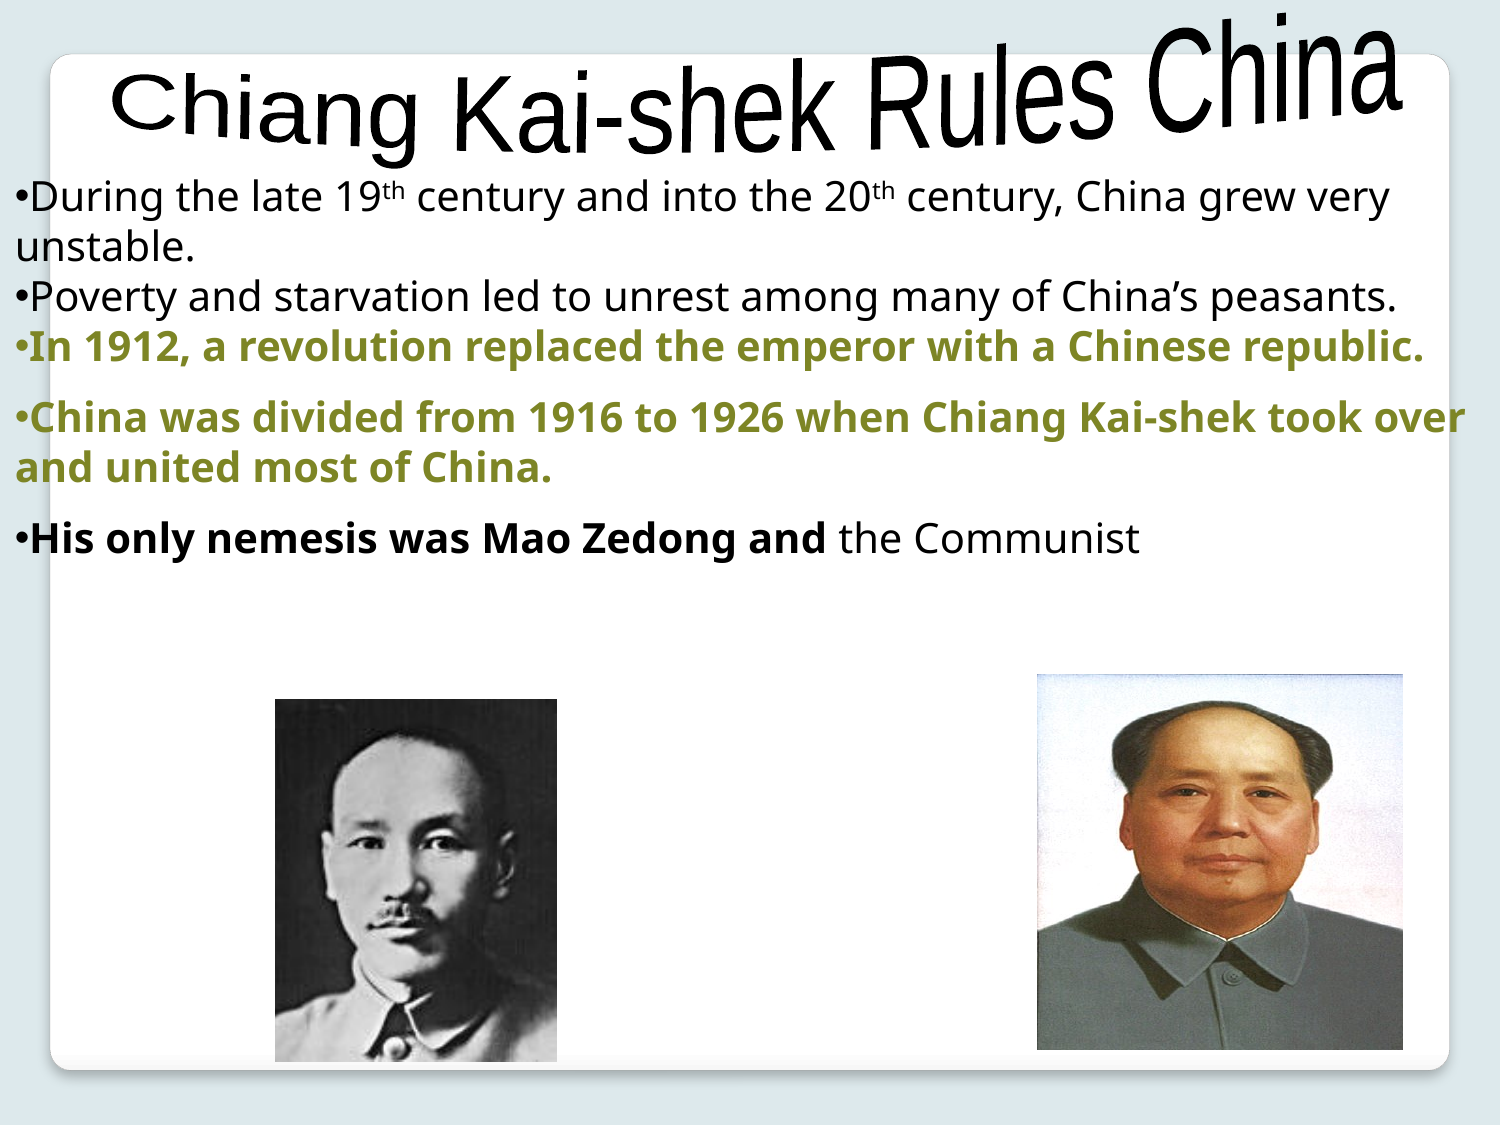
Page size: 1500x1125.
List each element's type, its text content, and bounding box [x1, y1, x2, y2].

picture [274, 699, 557, 1063]
picture [1037, 674, 1403, 1051]
text_box During the late 19th century and into the 20th century, China grew very unstable. Poverty and starvation led to unrest among many of China’s peasants. In 1912, a revolution replaced the emperor with a Chinese republic. China was divided from 1916 to 1926 when Chiang Kai-shek took over and united most of China. His only nemesis was Mao Zedong and the Communist [0, 162, 1500, 570]
